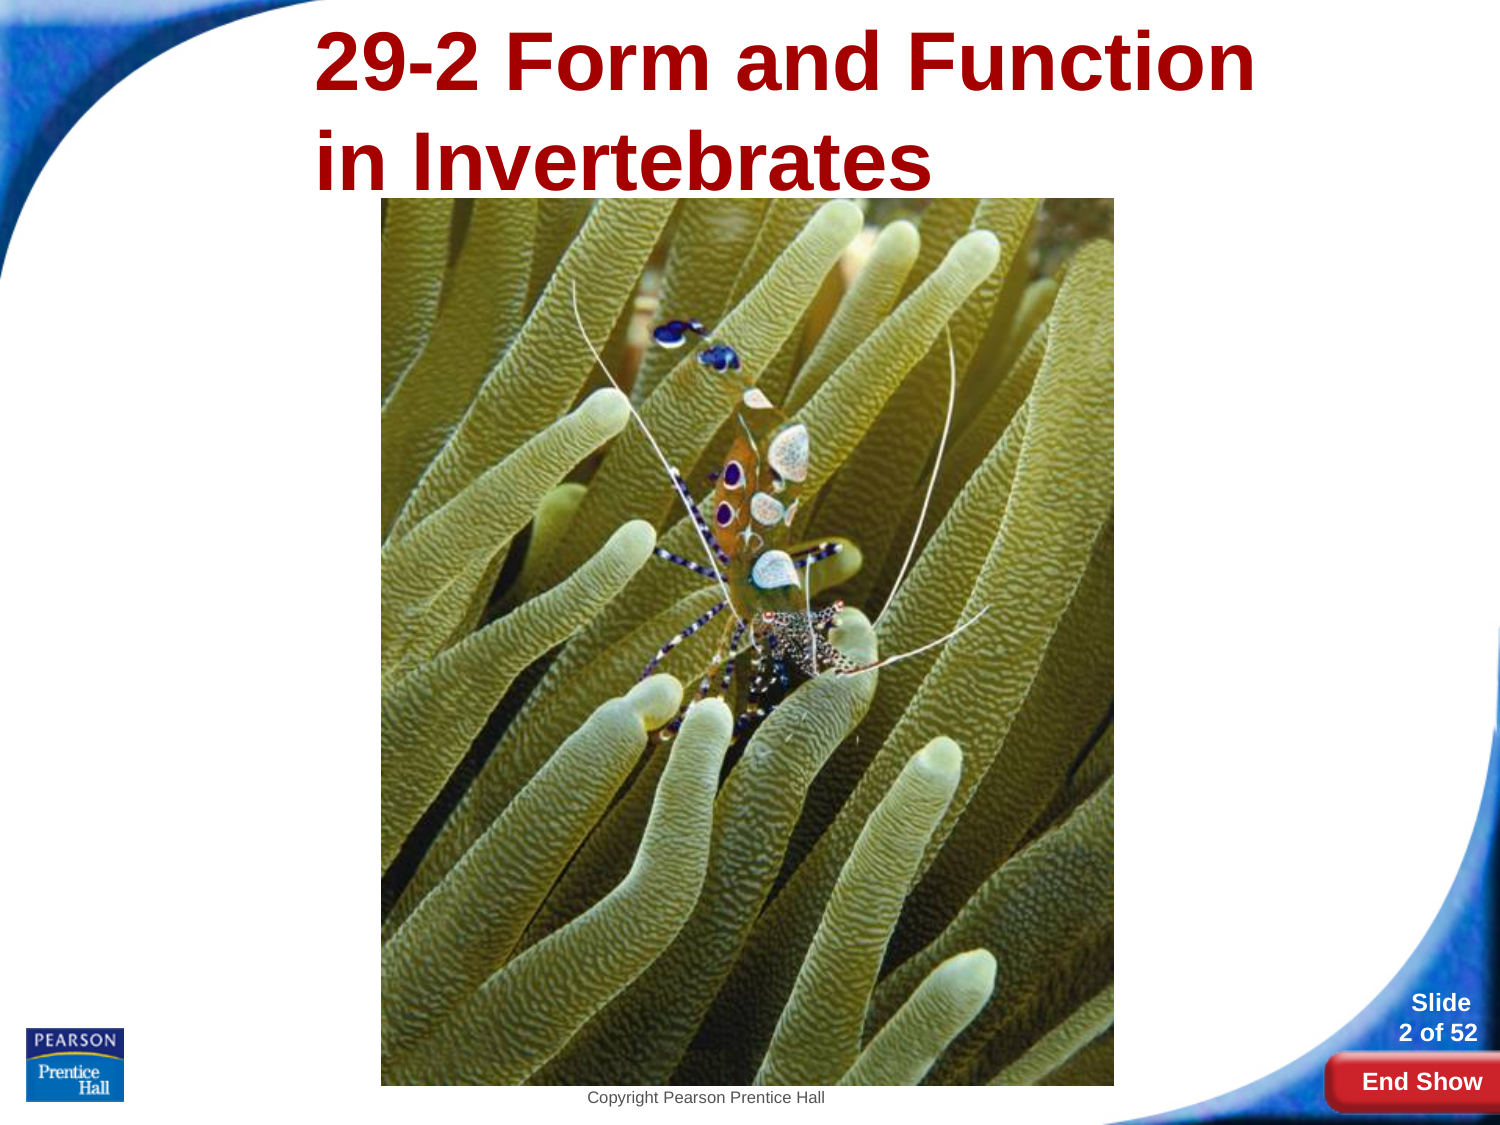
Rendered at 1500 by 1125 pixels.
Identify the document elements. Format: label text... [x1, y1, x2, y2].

footer Copyright Pearson Prentice Hall [468, 1093, 945, 1105]
picture [0, 0, 1500, 1125]
title 29-2 Form and Function in Invertebrates [299, 0, 1347, 177]
